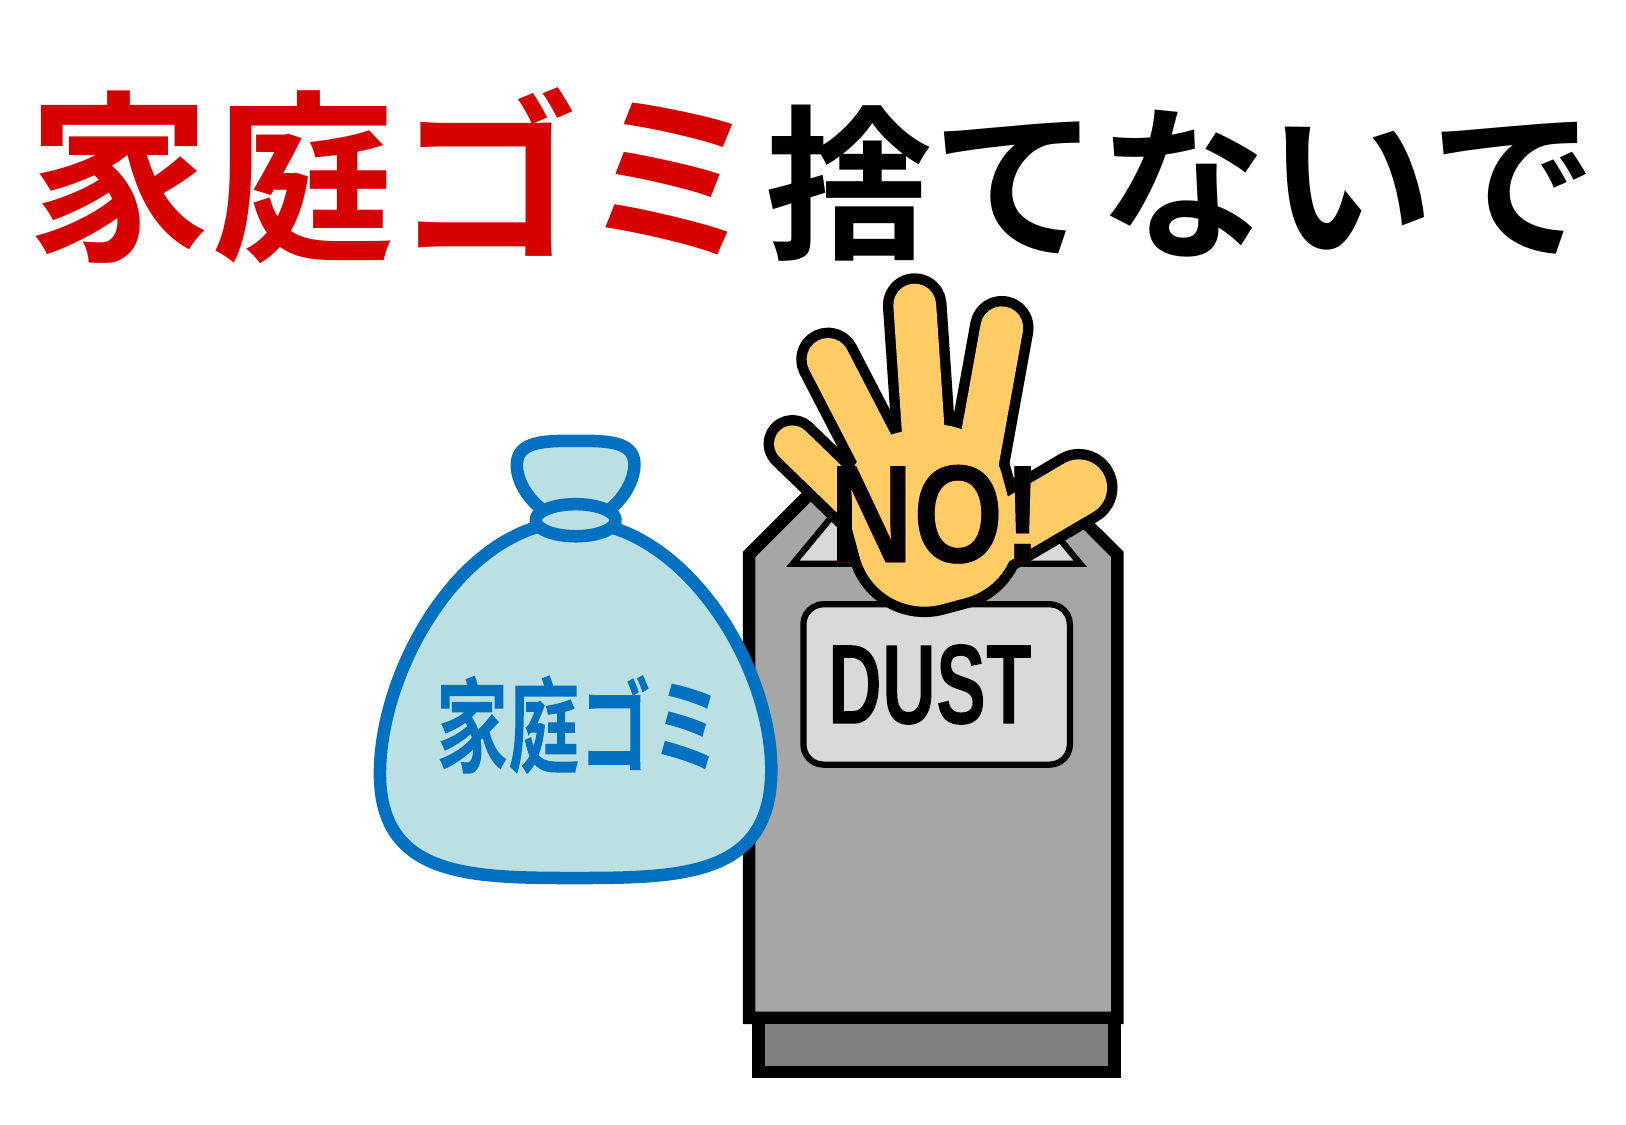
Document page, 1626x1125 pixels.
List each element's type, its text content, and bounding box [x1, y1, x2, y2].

text_box 家庭ゴミ捨てないで [0, 55, 1625, 291]
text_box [379, 283, 1118, 1073]
